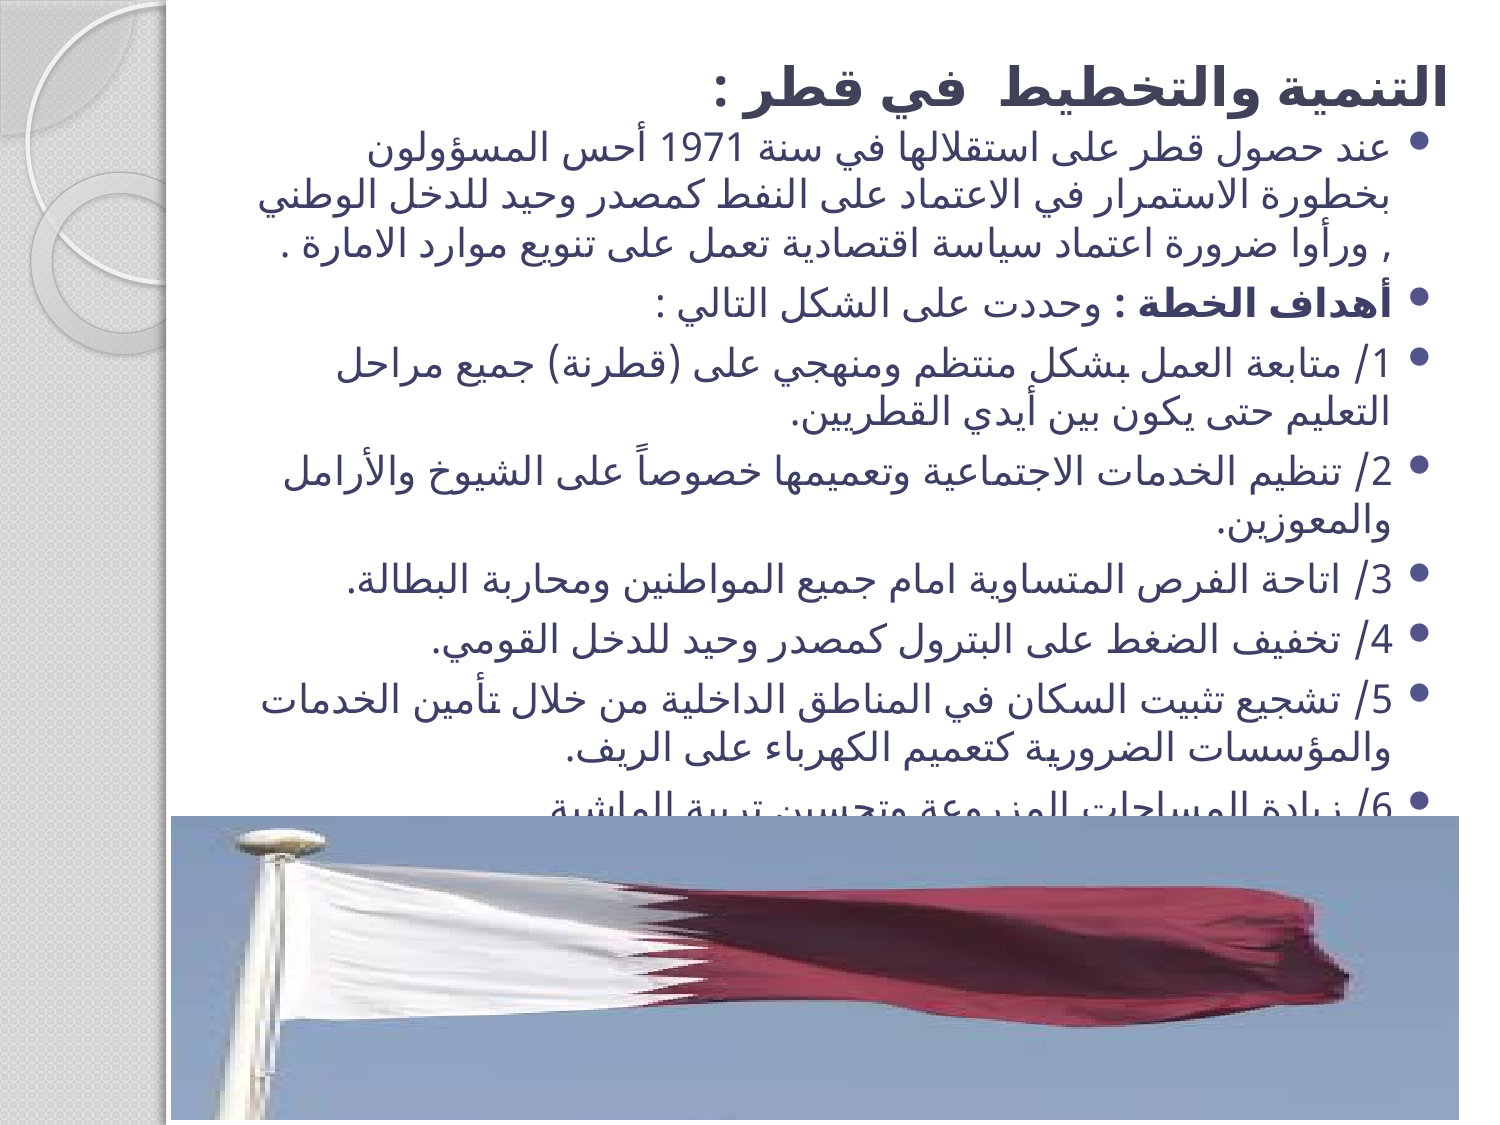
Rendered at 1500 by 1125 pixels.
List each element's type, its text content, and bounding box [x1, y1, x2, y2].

title التنمية والتخطيط في قطر : [235, 45, 1466, 113]
picture [170, 816, 1459, 1121]
list عند حصول قطر على استقلالها في سنة 1971 أحس المسؤولون بخطورة الاستمرار في الاعتماد على النفط كمصدر وحيد للدخل الوطني , ورأوا ضرورة اعتماد سياسة اقتصادية تعمل على تنويع موارد الامارة . أهداف الخطة : وحددت على الشكل التالي : 1/ متابعة العمل بشكل منتظم ومنهجي على (قطرنة) جميع مراحل التعليم حتى يكون بين أيدي القطريين. 2/ تنظيم الخدمات الاجتماعية وتعميمها خصوصاً على الشيوخ والأرامل والمعوزين. 3/ اتاحة الفرص المتساوية امام جميع المواطنين ومحاربة البطالة. 4/ تخفيف الضغط على البترول كمصدر وحيد للدخل القومي. 5/ تشجيع تثبيت السكان في المناطق الداخلية من خلال تأمين الخدمات والمؤسسات الضرورية كتعميم الكهرباء على الريف. 6/ زيادة المساحات المزروعة وتحسين تربية الماشية 7/ تأمين كافة الاحتياجات كمياه الشرب عن طريق تكريرها وتحلية مياه البحر. [235, 113, 1466, 969]
